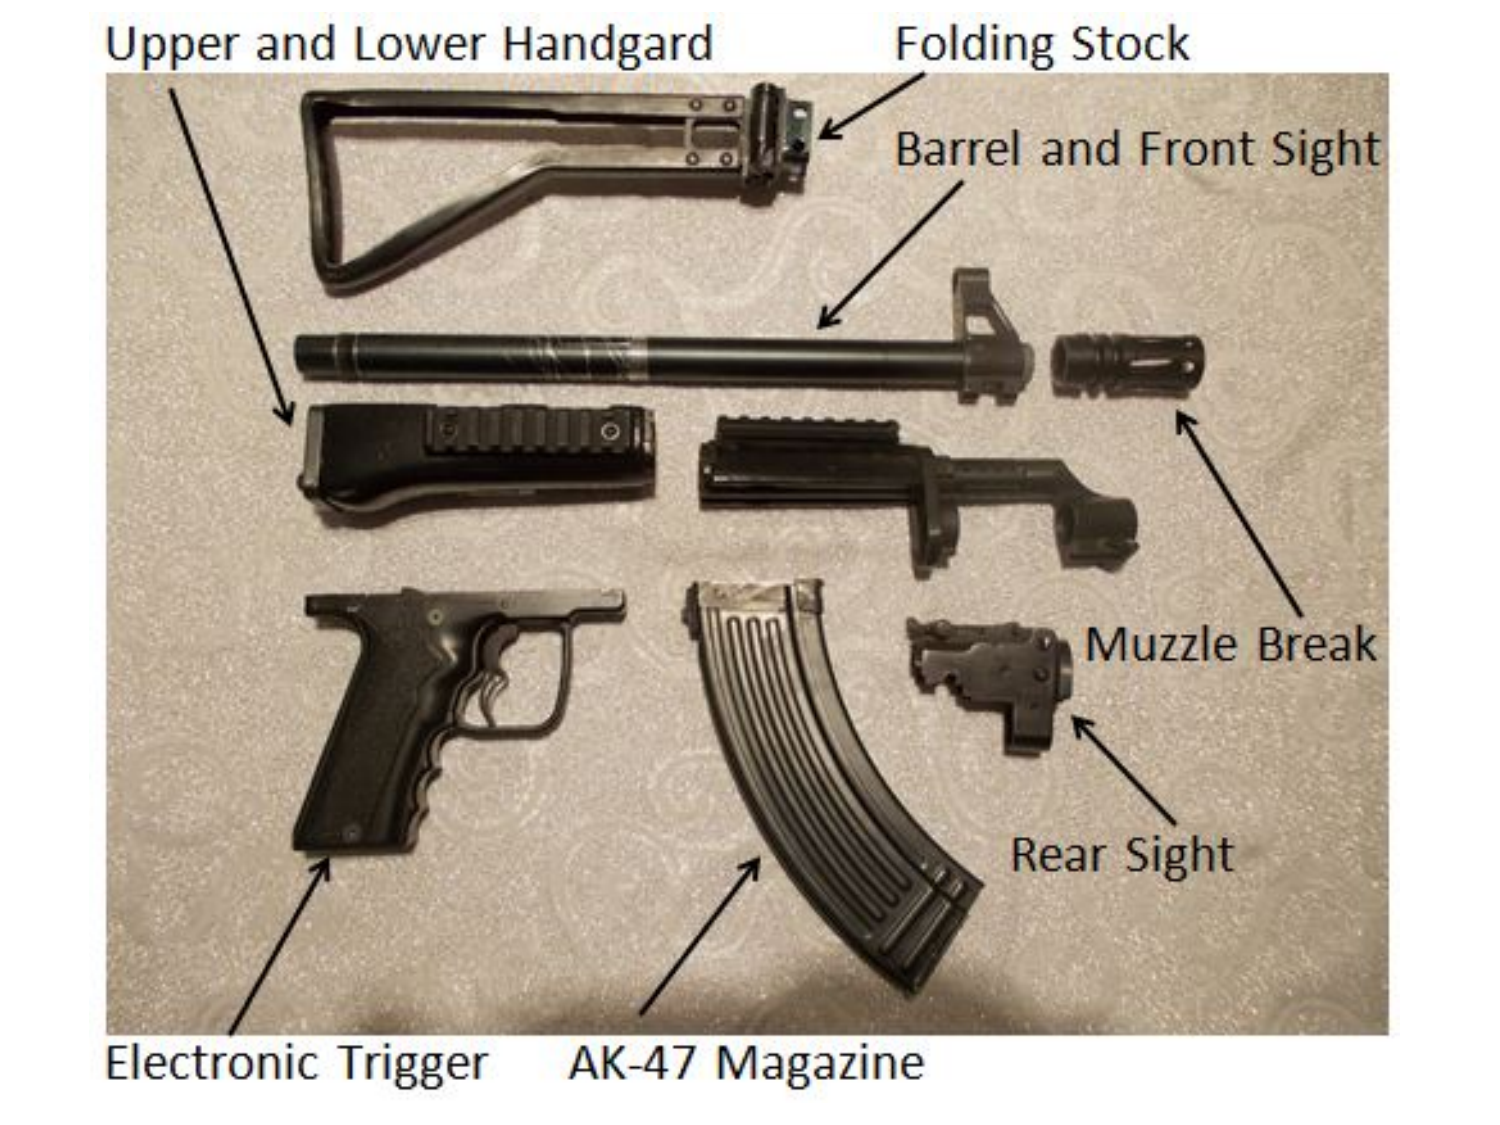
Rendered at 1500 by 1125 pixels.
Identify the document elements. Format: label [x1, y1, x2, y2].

list [89, 12, 1401, 1103]
